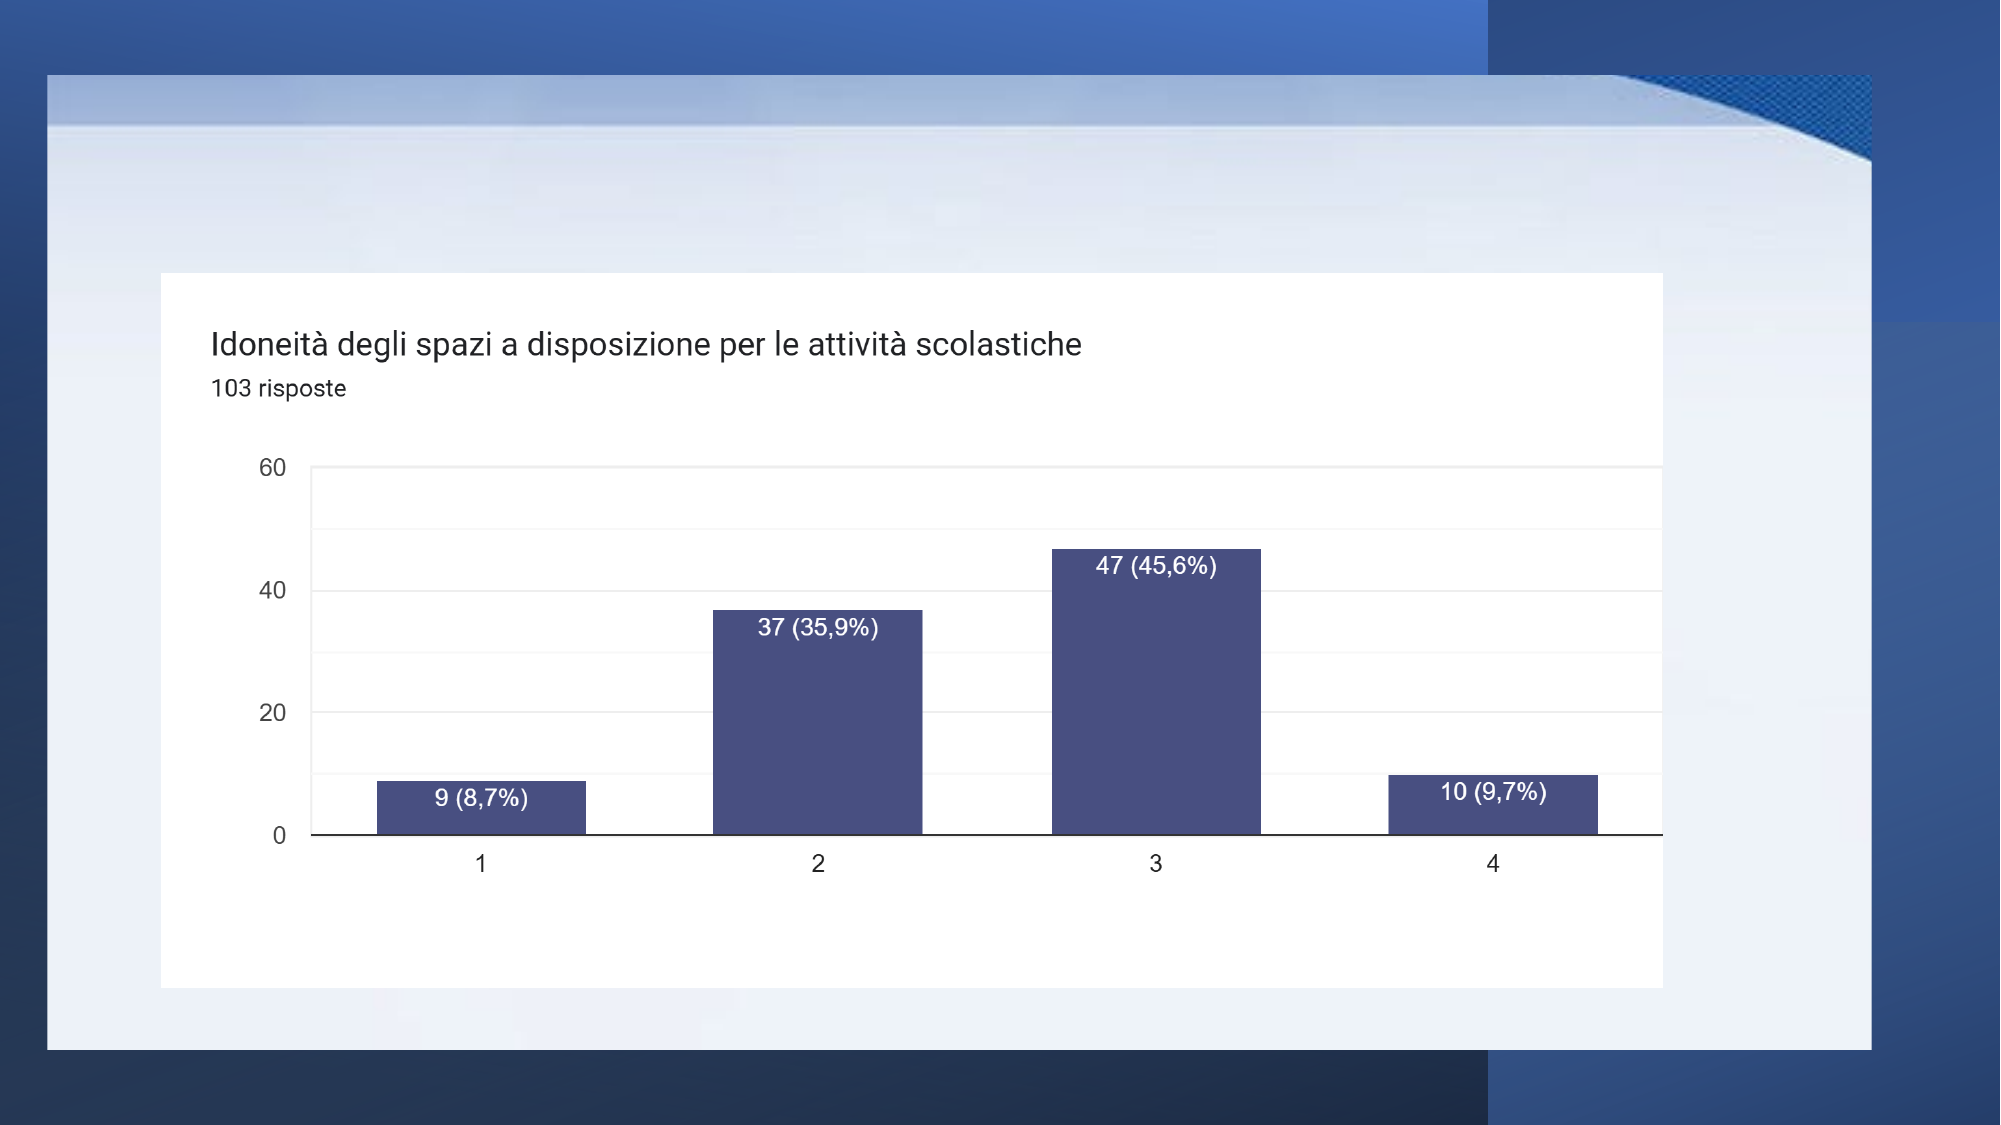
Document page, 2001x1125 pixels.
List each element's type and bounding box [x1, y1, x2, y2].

text_box [0, 321, 2000, 1125]
picture [47, 75, 1872, 1050]
text_box [0, 0, 1489, 321]
text_box [1489, 0, 2000, 321]
